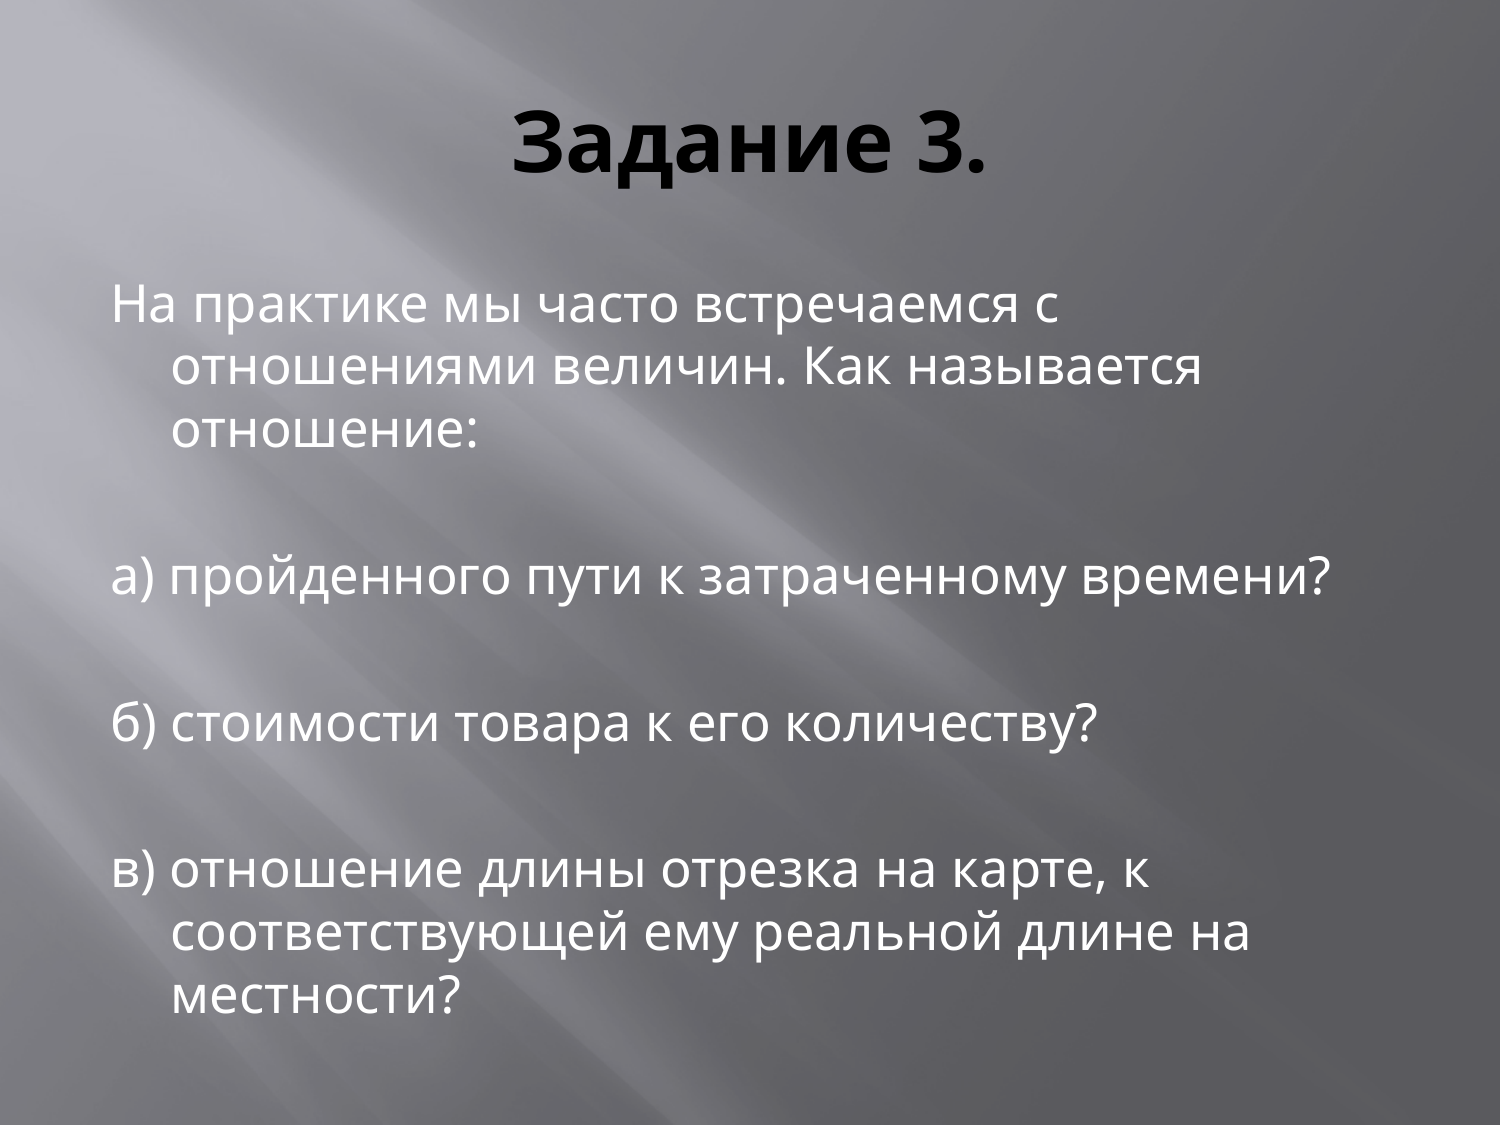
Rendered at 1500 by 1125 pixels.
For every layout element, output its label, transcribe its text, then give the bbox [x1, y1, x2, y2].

list На практике мы часто встречаемся с отношениями величин. Как называется отношение: а) пройденного пути к затраченному времени? б) стоимости товара к его количеству? в) отношение длины отрезка на карте, к соответствующей ему реальной длине на местности? [75, 262, 1425, 1035]
title Задание 3. [75, 45, 1425, 233]
